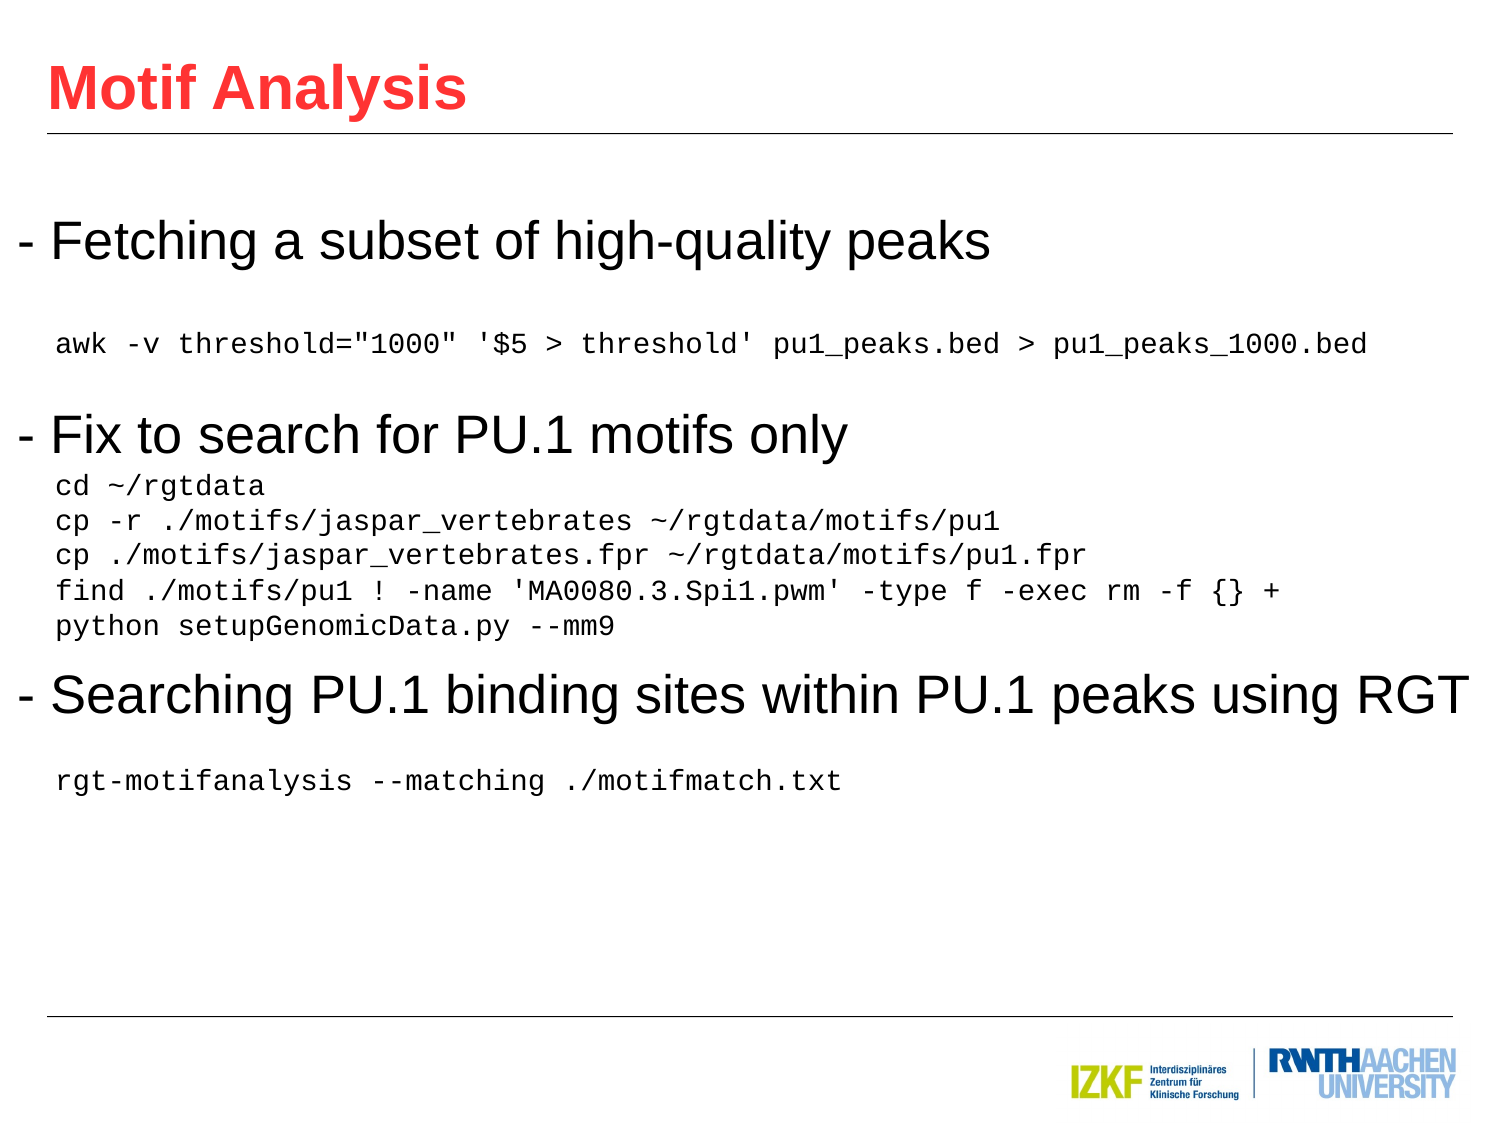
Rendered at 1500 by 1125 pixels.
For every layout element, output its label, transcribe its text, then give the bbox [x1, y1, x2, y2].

text_box awk -v threshold="1000" '$5 > threshold' pu1_peaks.bed > pu1_peaks_1000.bed [40, 316, 1420, 382]
text_box - Fetching a subset of high-quality peaks - Fix to search for PU.1 motifs only - Searching PU.1 binding sites within PU.1 peaks using RGT [17, 114, 1473, 921]
text_box Motif Analysis [47, 0, 1453, 114]
text_box rgt-motifanalysis --matching ./motifmatch.txt [40, 753, 1420, 834]
picture [1056, 1023, 1471, 1123]
text_box cd ~/rgtdata cp -r ./motifs/jaspar_vertebrates ~/rgtdata/motifs/pu1 cp ./motifs/jaspar_vertebrates.fpr ~/rgtdata/motifs/pu1.fpr find ./motifs/pu1 ! -name 'MA0080.3.Spi1.pwm' -type f -exec rm -f {} + python setupGenomicData.py --mm9 [40, 458, 1473, 598]
